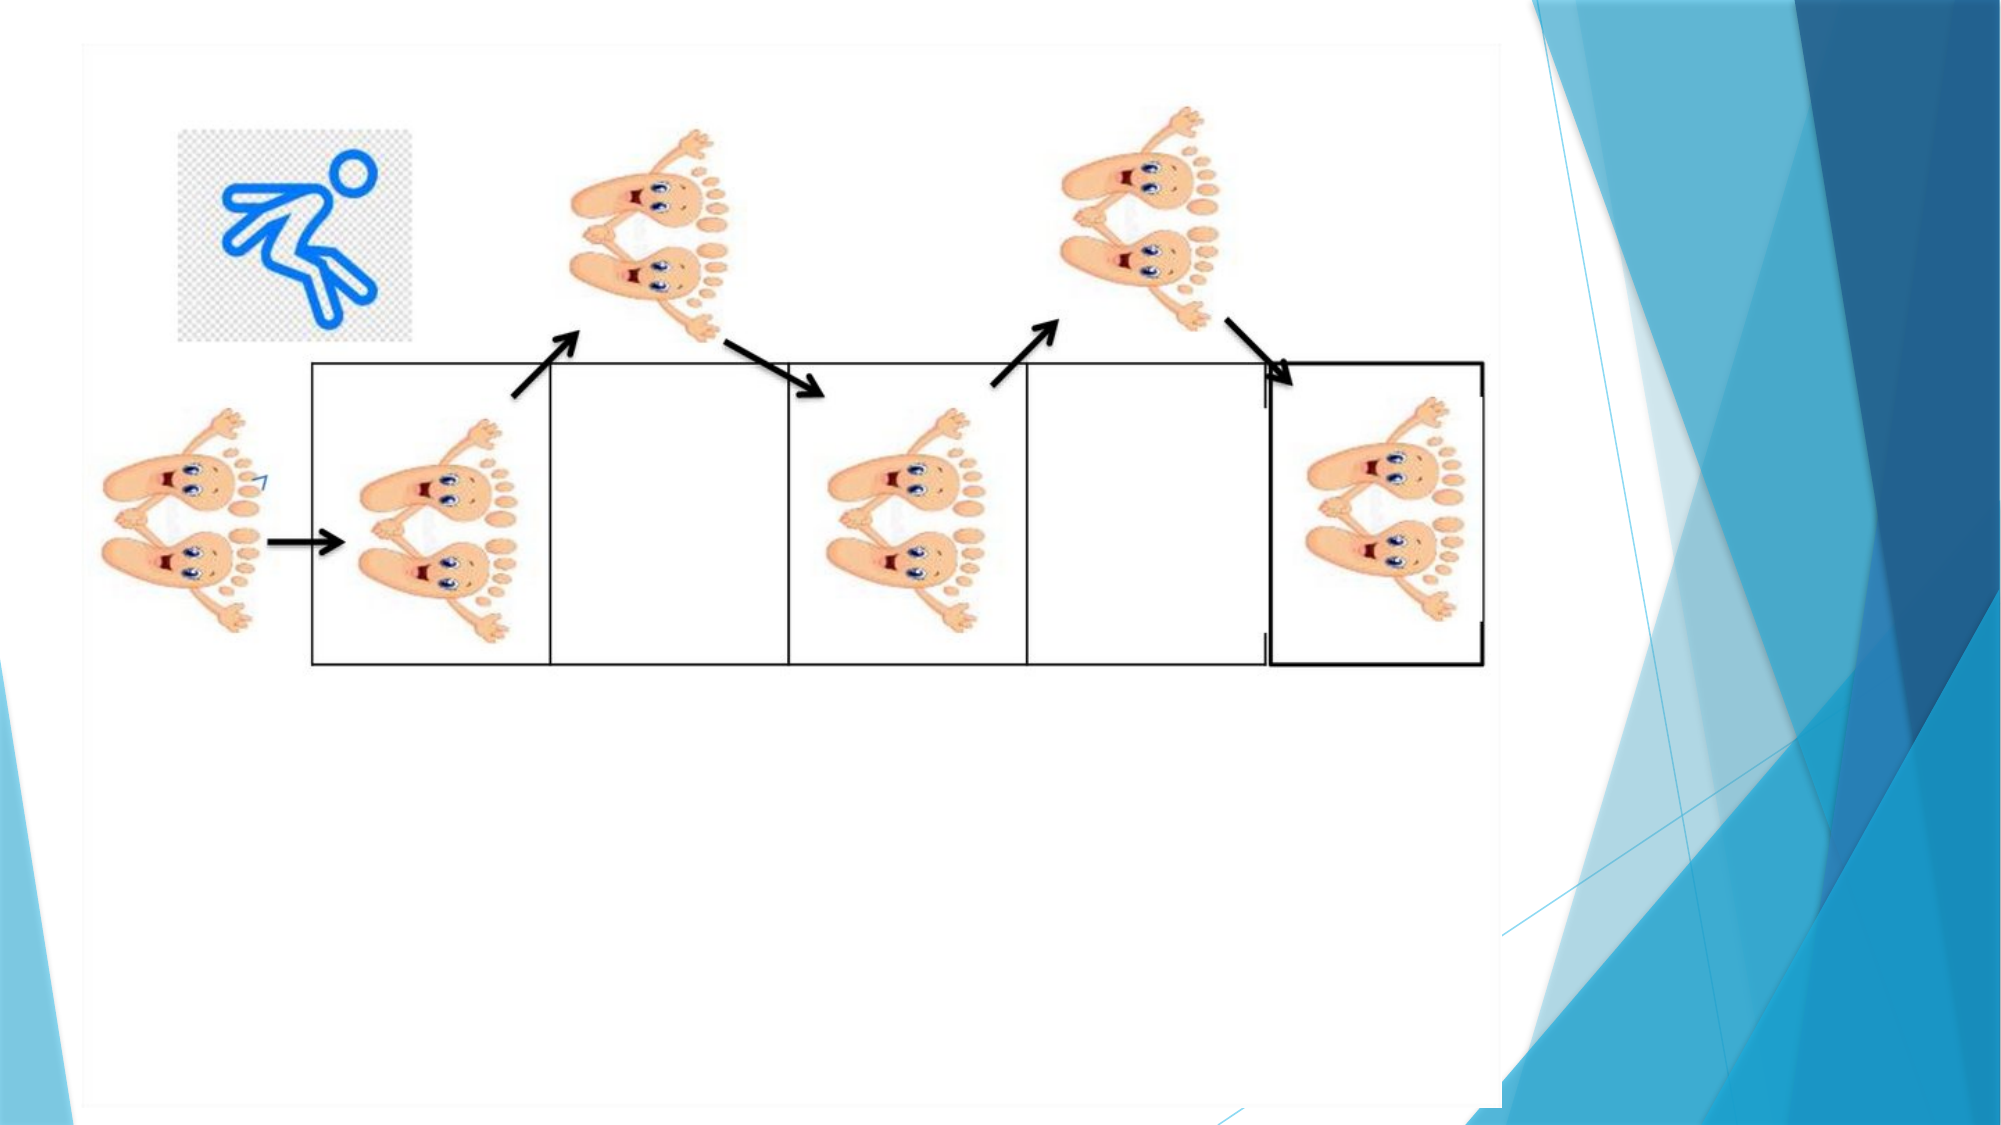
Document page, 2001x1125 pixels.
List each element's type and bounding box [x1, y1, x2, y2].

picture [80, 43, 1503, 1108]
